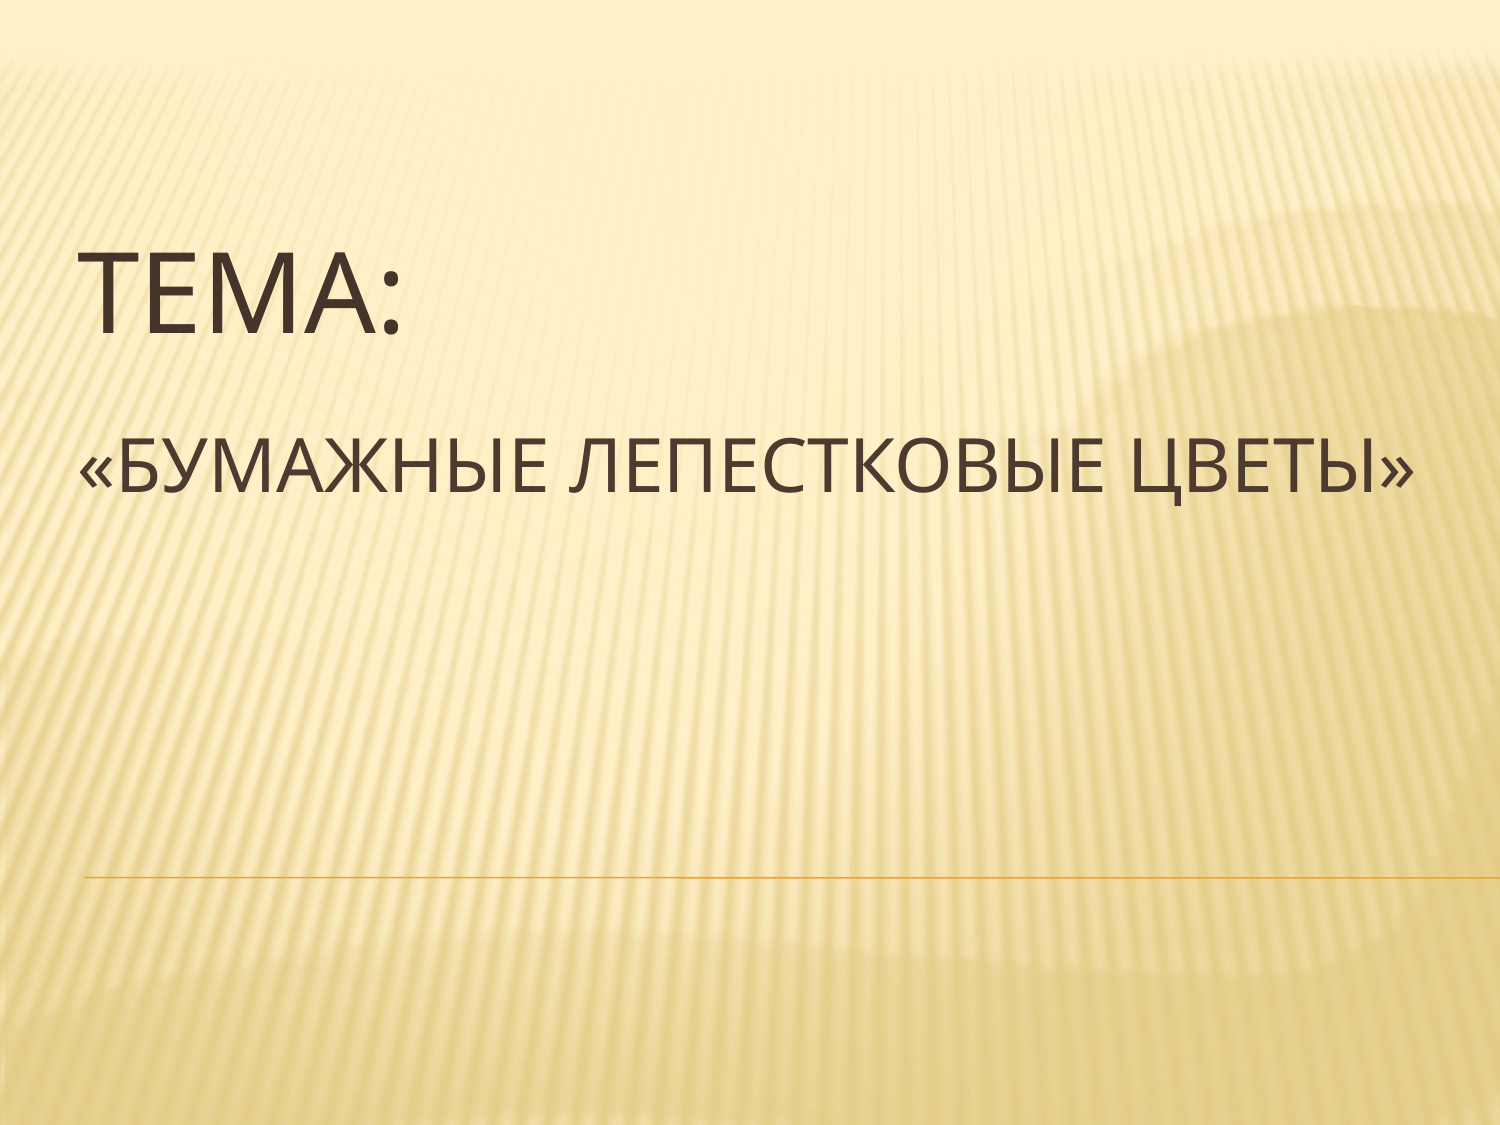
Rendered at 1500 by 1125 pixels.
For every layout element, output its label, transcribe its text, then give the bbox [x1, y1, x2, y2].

title «Бумажные лепестковые цветы» [62, 410, 1450, 997]
subtitle ТЕМА: [62, 128, 1450, 364]
